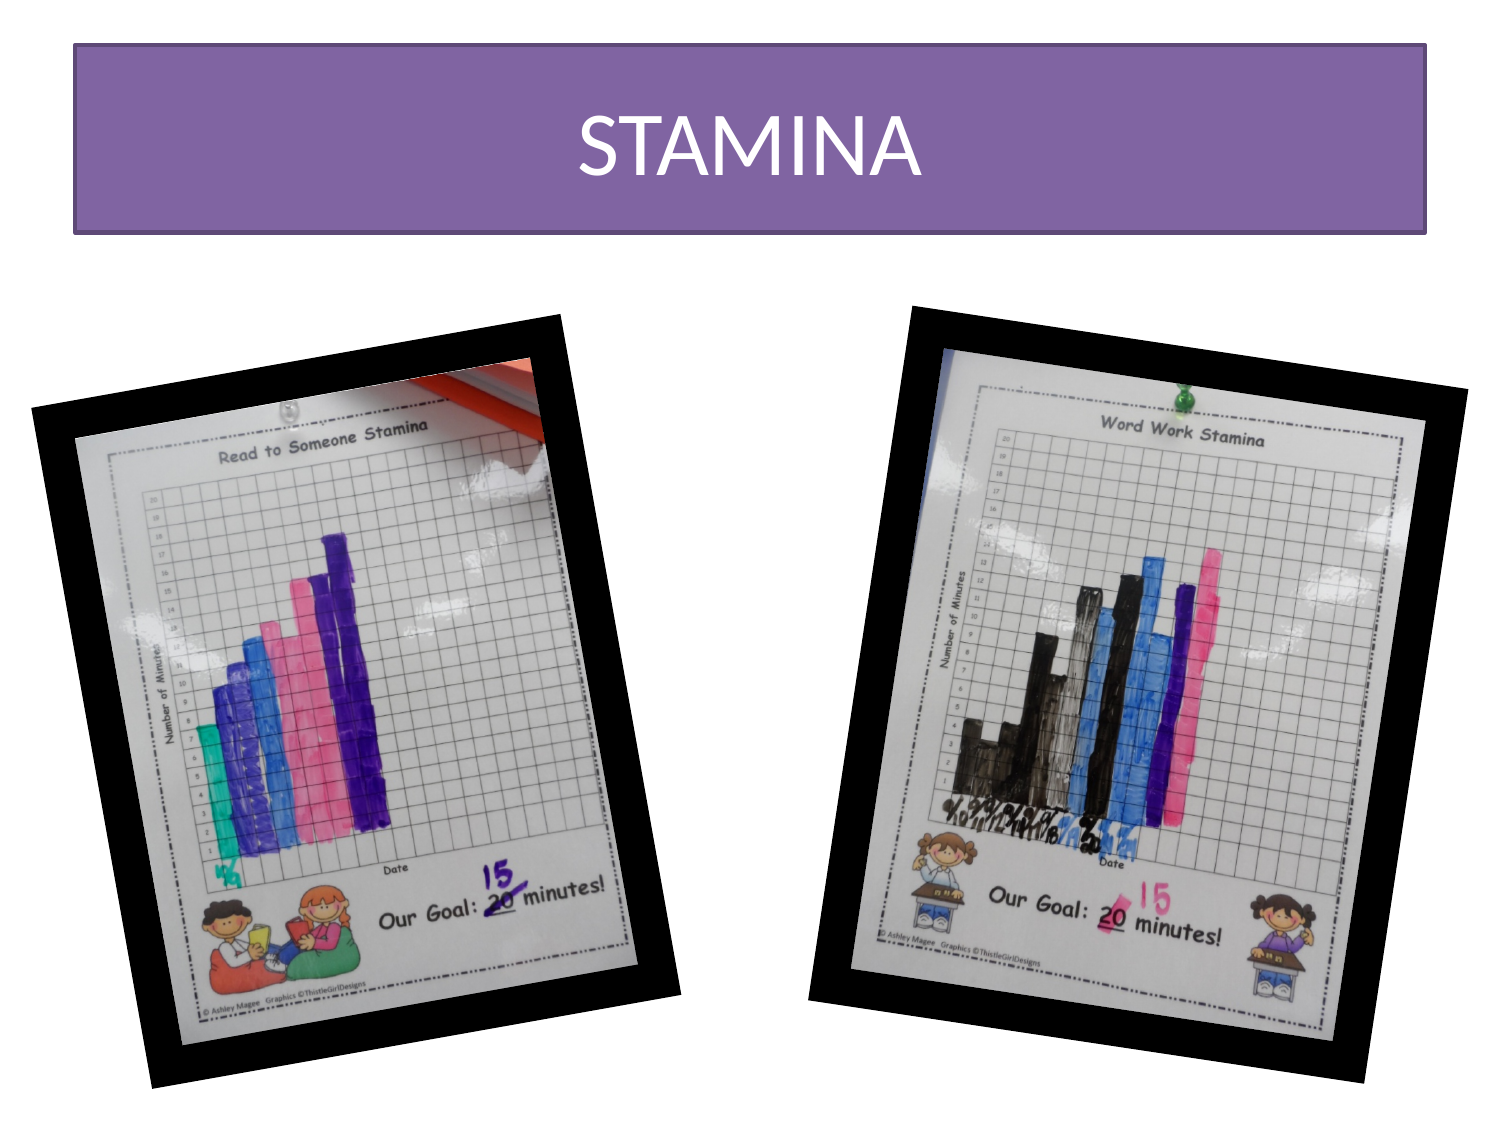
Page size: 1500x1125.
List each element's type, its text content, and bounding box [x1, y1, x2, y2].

picture [47, 359, 665, 1045]
picture [824, 349, 1453, 1040]
title STAMINA [73, 43, 1427, 235]
